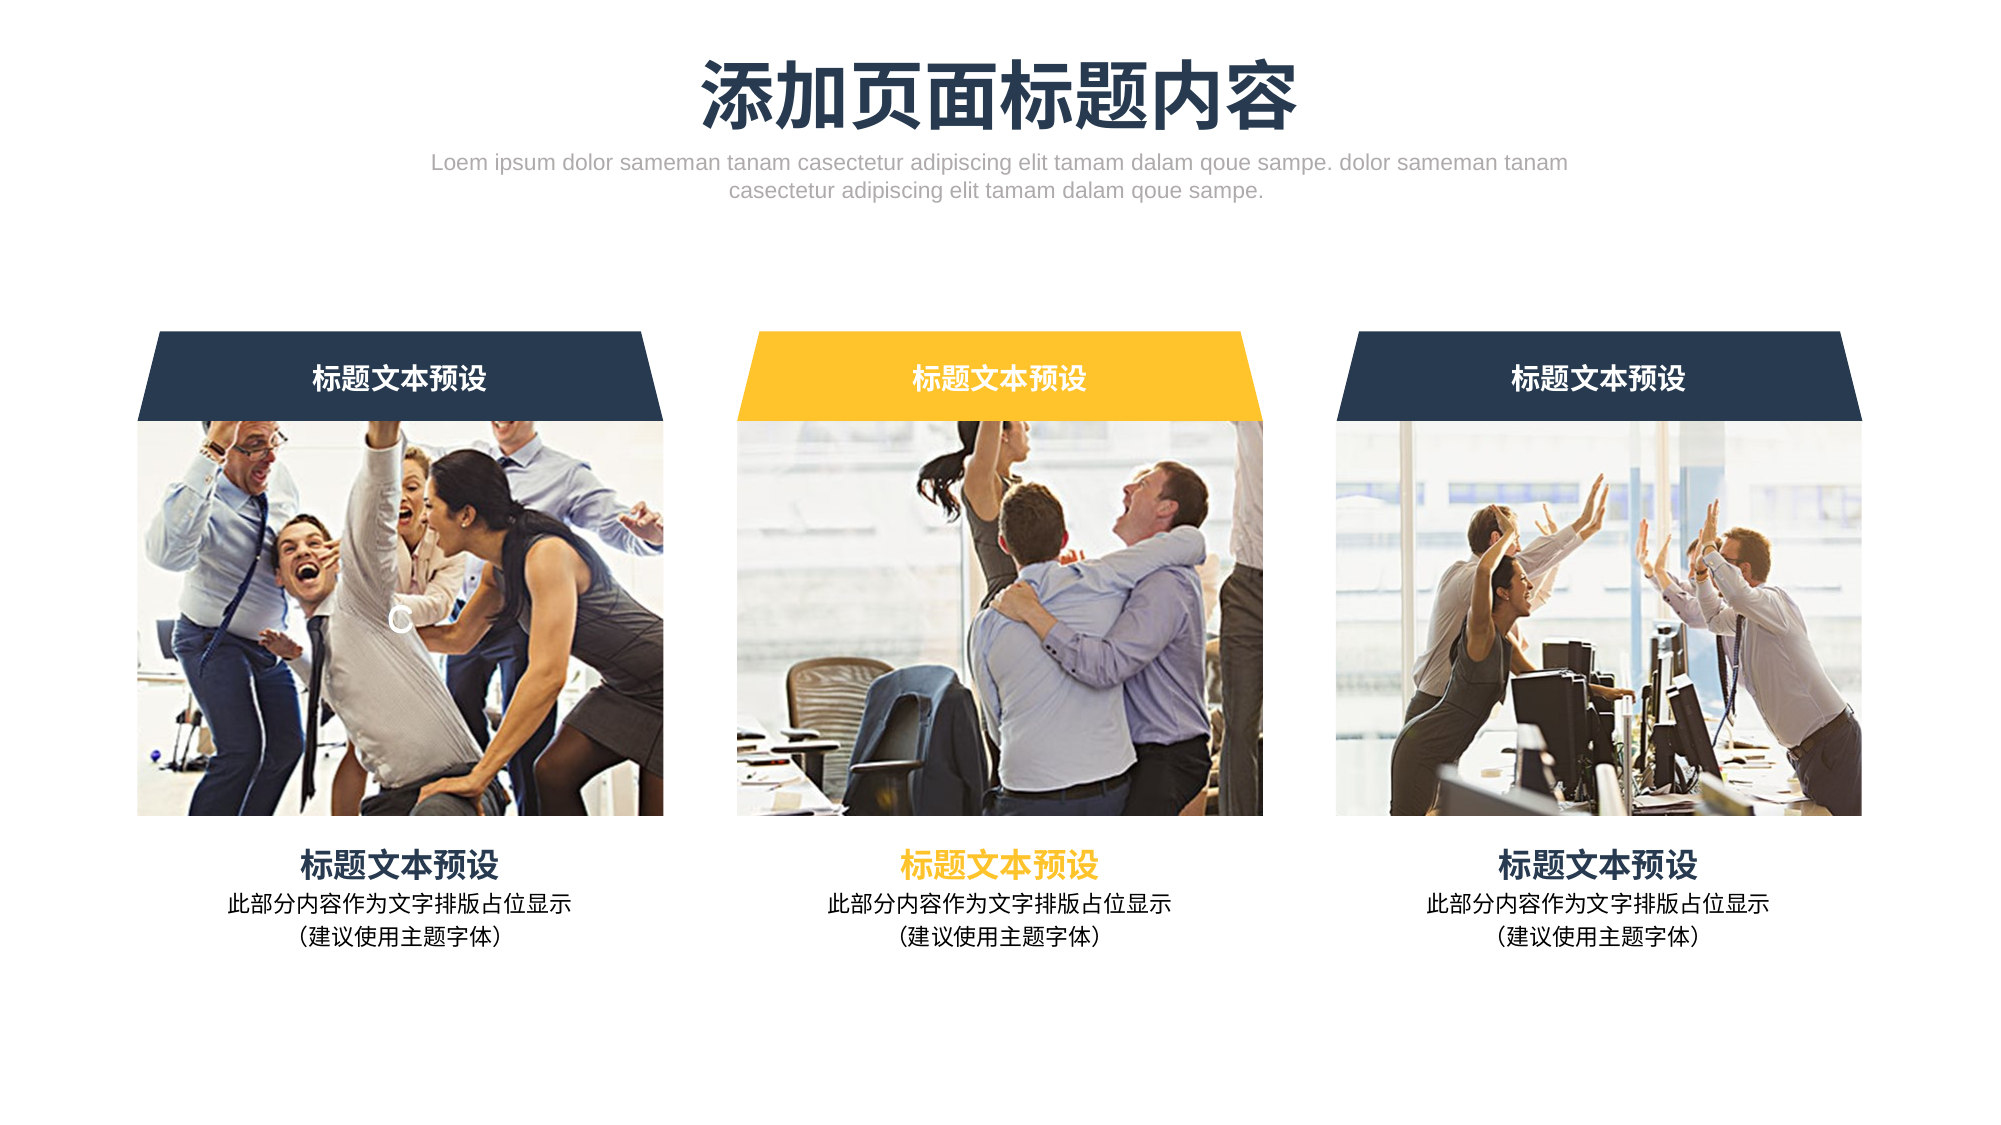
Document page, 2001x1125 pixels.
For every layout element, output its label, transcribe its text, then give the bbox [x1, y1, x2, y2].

text_box C [136, 420, 664, 817]
text_box 标题文本预设 [1392, 843, 1806, 884]
text_box 此部分内容作为文字排版占位显示 （建议使用主题字体） [1392, 884, 1806, 1062]
text_box 标题文本预设 [793, 843, 1207, 884]
text_box [736, 420, 1264, 817]
text_box 标题文本预设 [193, 843, 608, 884]
text_box [1335, 420, 1863, 817]
text_box 此部分内容作为文字排版占位显示 （建议使用主题字体） [193, 884, 608, 1062]
text_box 标题文本预设 [736, 330, 1264, 420]
text_box 标题文本预设 [1335, 330, 1864, 423]
text_box 此部分内容作为文字排版占位显示 （建议使用主题字体） [793, 884, 1207, 1062]
text_box 标题文本预设 [136, 330, 665, 423]
